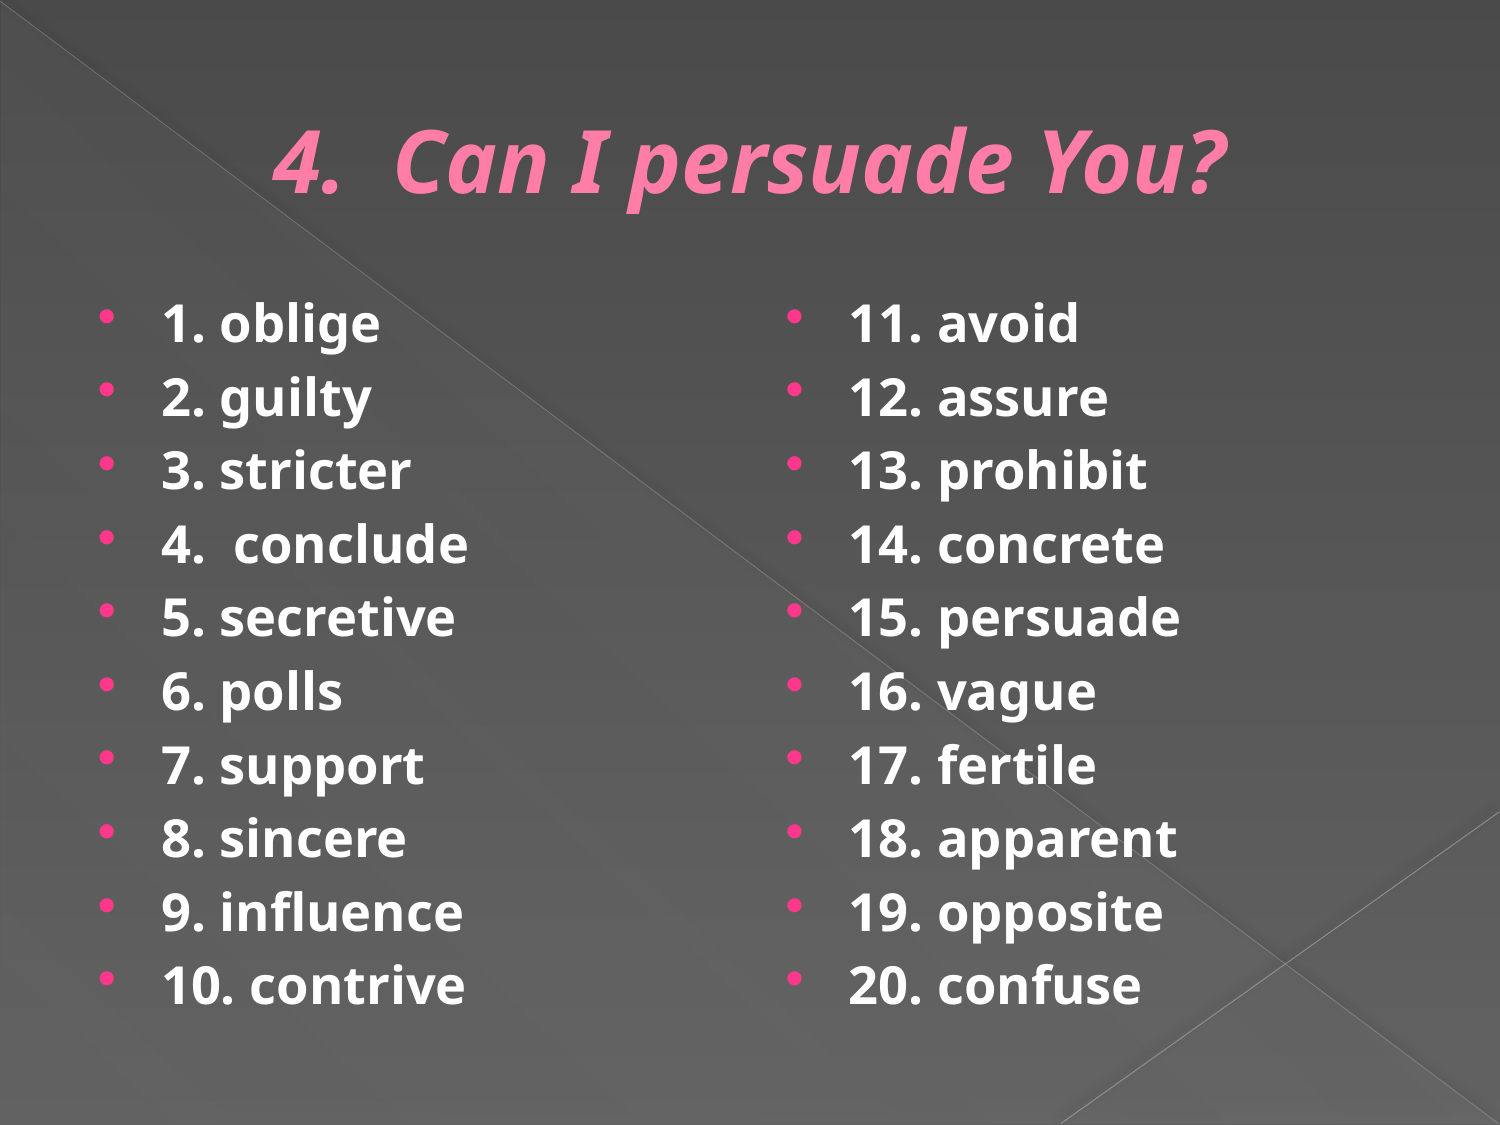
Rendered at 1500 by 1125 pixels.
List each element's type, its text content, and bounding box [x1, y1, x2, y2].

list 11. avoid 12. assure 13. prohibit 14. concrete 15. persuade 16. vague 17. fertile 18. apparent 19. opposite 20. confuse [762, 282, 1425, 1025]
list 1. oblige 2. guilty 3. stricter 4. conclude 5. secretive 6. polls 7. support 8. sincere 9. influence 10. contrive [75, 282, 738, 1025]
title 4. Can I persuade You? [75, 43, 1425, 274]
